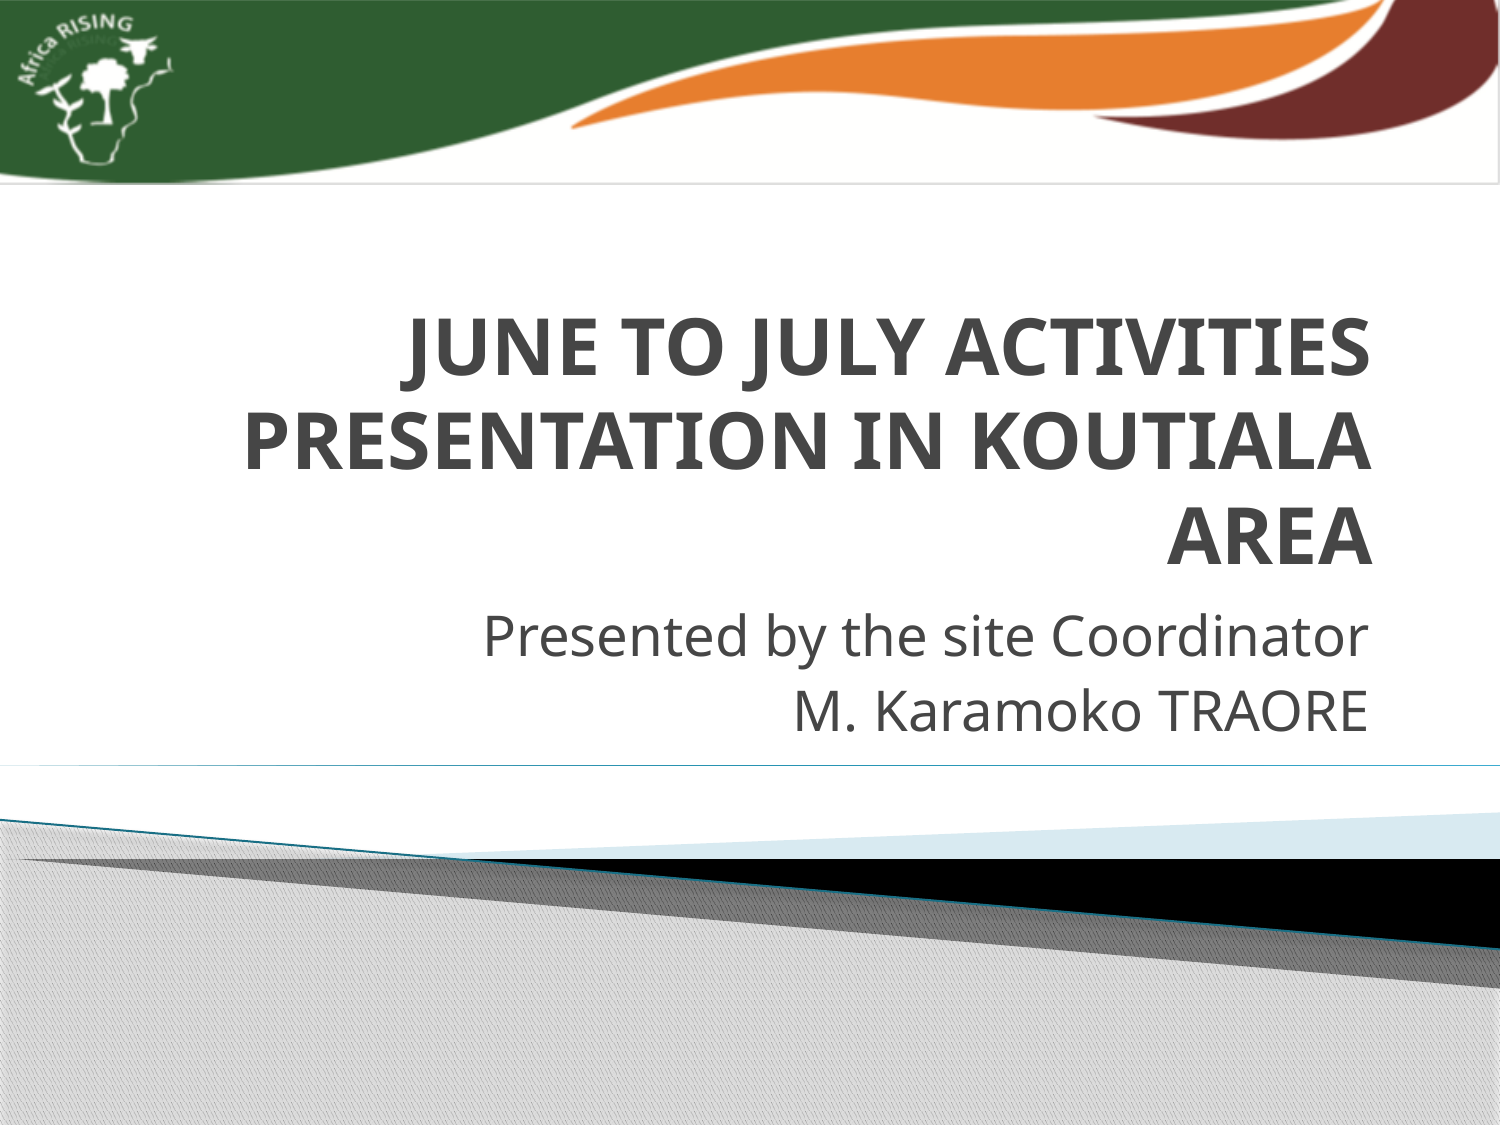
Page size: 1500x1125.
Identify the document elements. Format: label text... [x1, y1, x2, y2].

picture [5, 859, 1500, 989]
subtitle Presented by the site Coordinator M. Karamoko TRAORE [112, 592, 1388, 790]
title JUNE TO JULY ACTIVITIES PRESENTATION IN KOUTIALA AREA [112, 287, 1388, 588]
picture [0, 0, 1500, 185]
